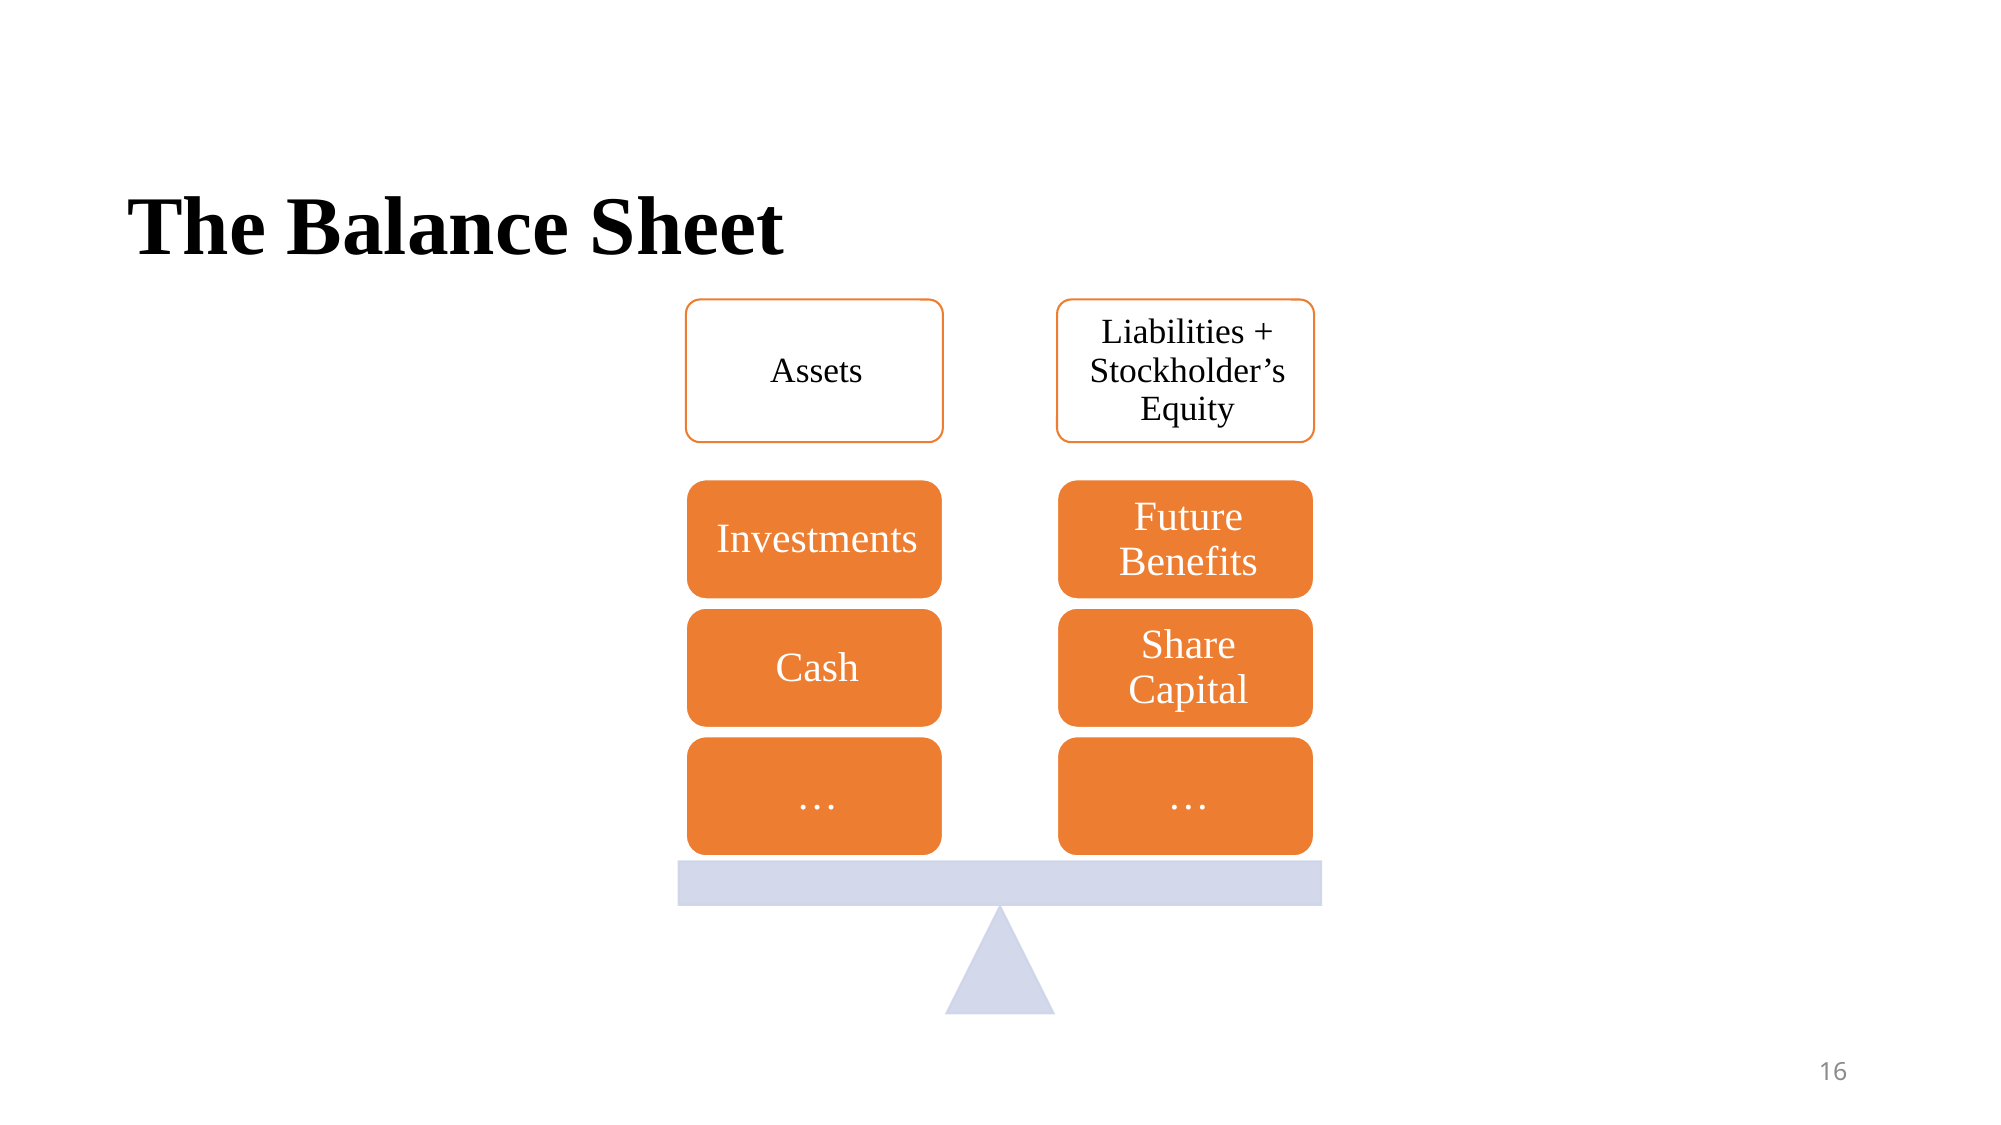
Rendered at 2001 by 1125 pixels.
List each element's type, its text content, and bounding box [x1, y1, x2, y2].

title The Balance Sheet [112, 153, 1913, 301]
slide_number 16 [1412, 1042, 1863, 1103]
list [137, 299, 1863, 1014]
